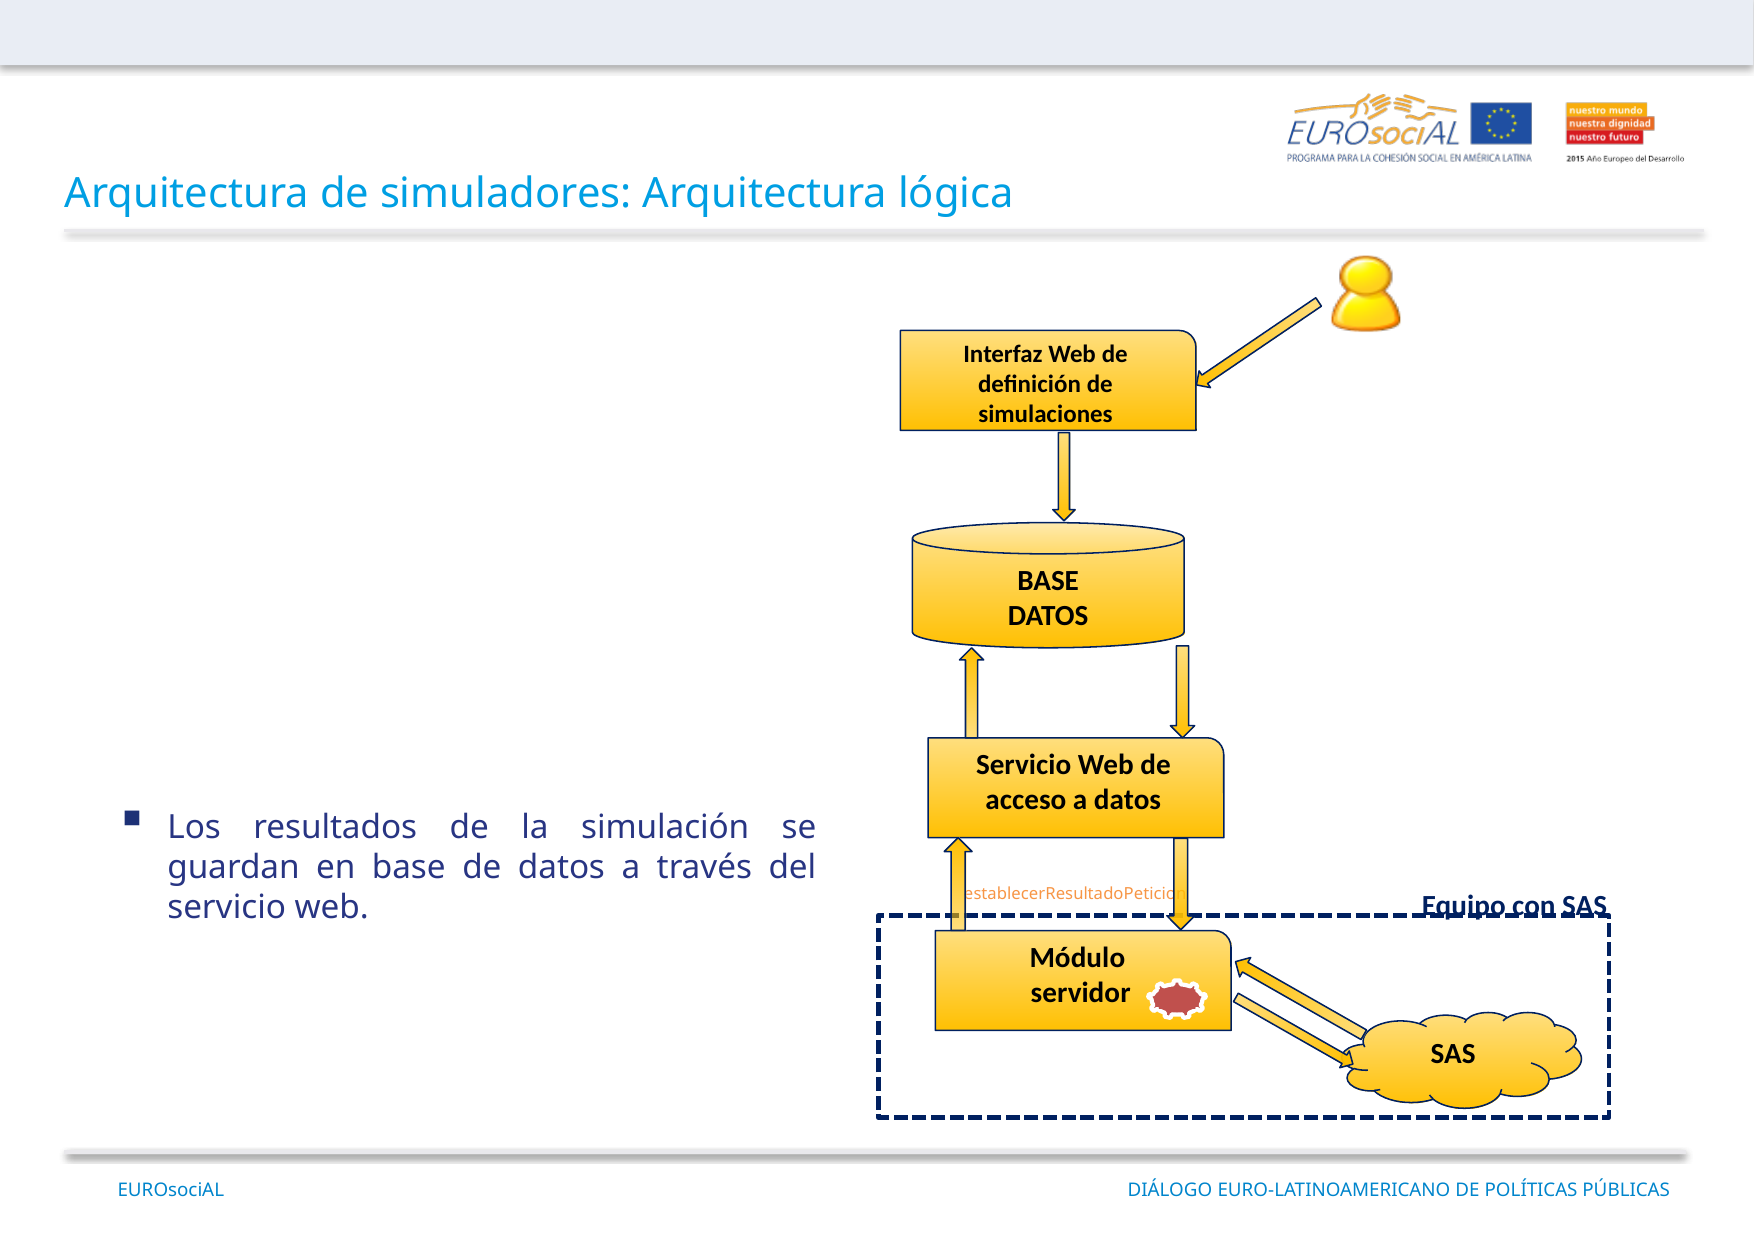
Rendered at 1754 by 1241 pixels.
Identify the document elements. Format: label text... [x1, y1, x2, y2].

text_box Los resultados de la simulación se guardan en base de datos a través del servicio web. [120, 785, 818, 1022]
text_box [878, 253, 1657, 1118]
picture [1278, 88, 1692, 173]
text_box Arquitectura de simuladores: Arquitectura lógica [49, 158, 1628, 233]
